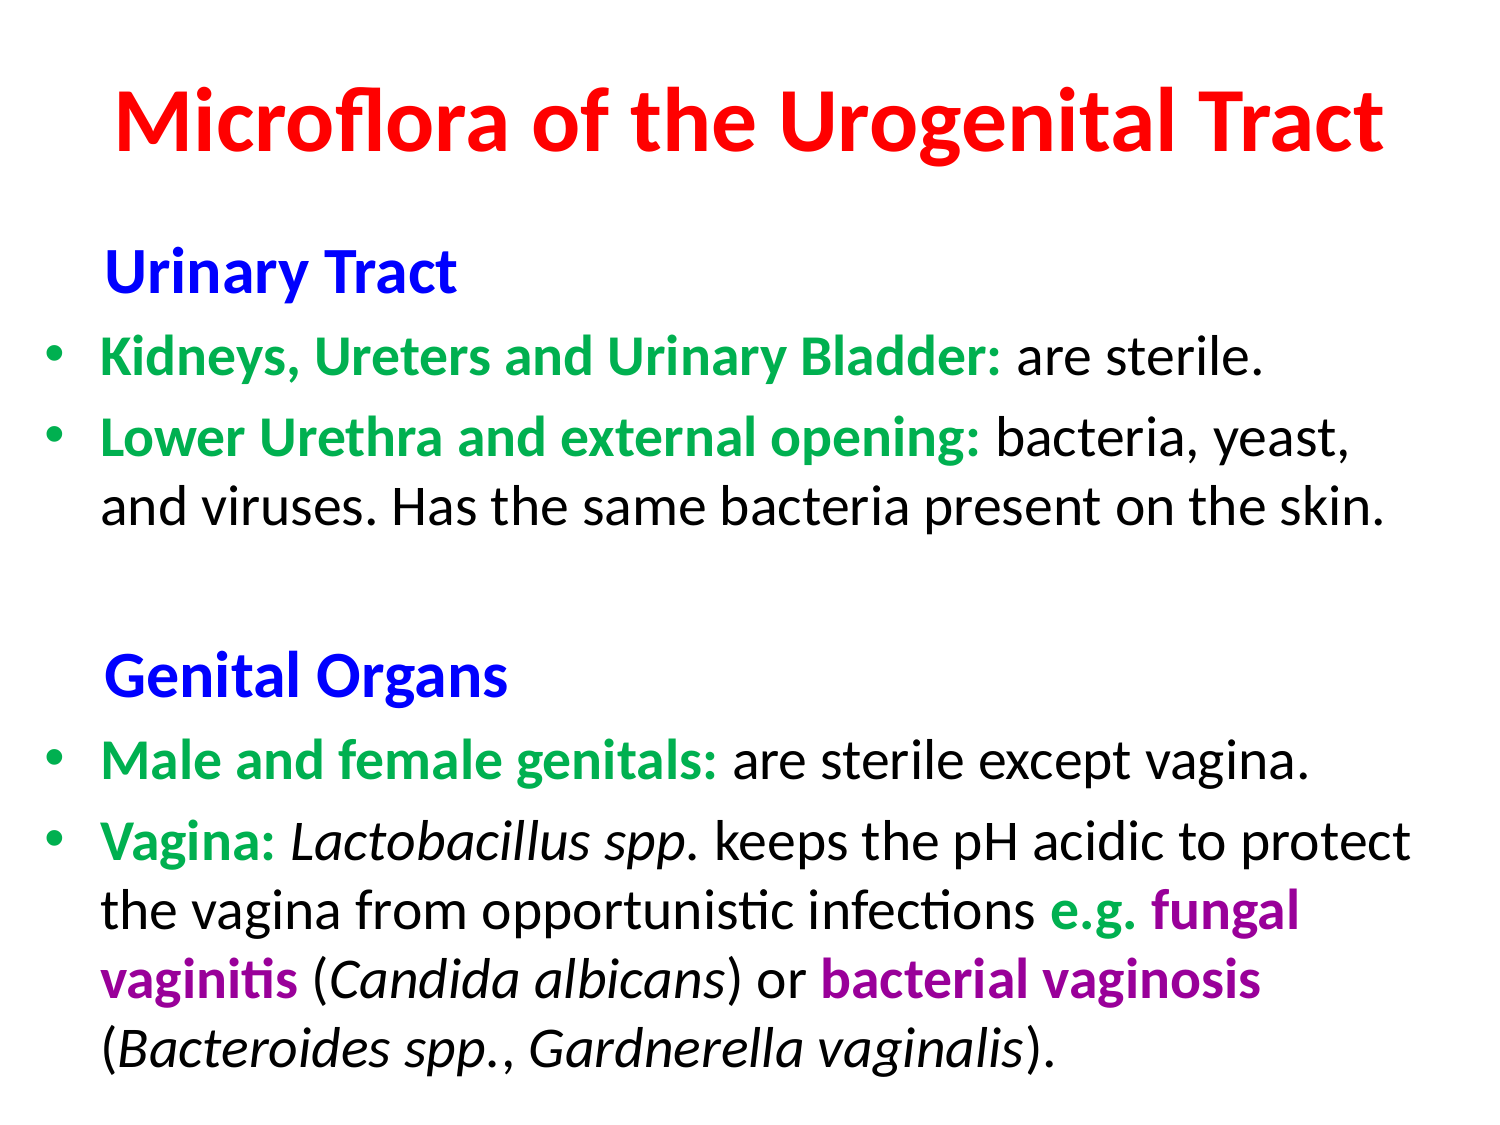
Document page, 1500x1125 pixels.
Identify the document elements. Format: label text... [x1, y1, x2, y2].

title Microflora of the Urogenital Tract [75, 45, 1425, 185]
list Urinary Tract Kidneys, Ureters and Urinary Bladder: are sterile. Lower Urethra and external opening: bacteria, yeast, and viruses. Has the same bacteria present on the skin. Genital Organs Male and female genitals: are sterile except vagina. Vagina: Lactobacillus spp. keeps the pH acidic to protect the vagina from opportunistic infections e.g. fungal vaginitis (Candida albicans) or bacterial vaginosis (Bacteroides spp., Gardnerella vaginalis). [29, 219, 1447, 1088]
